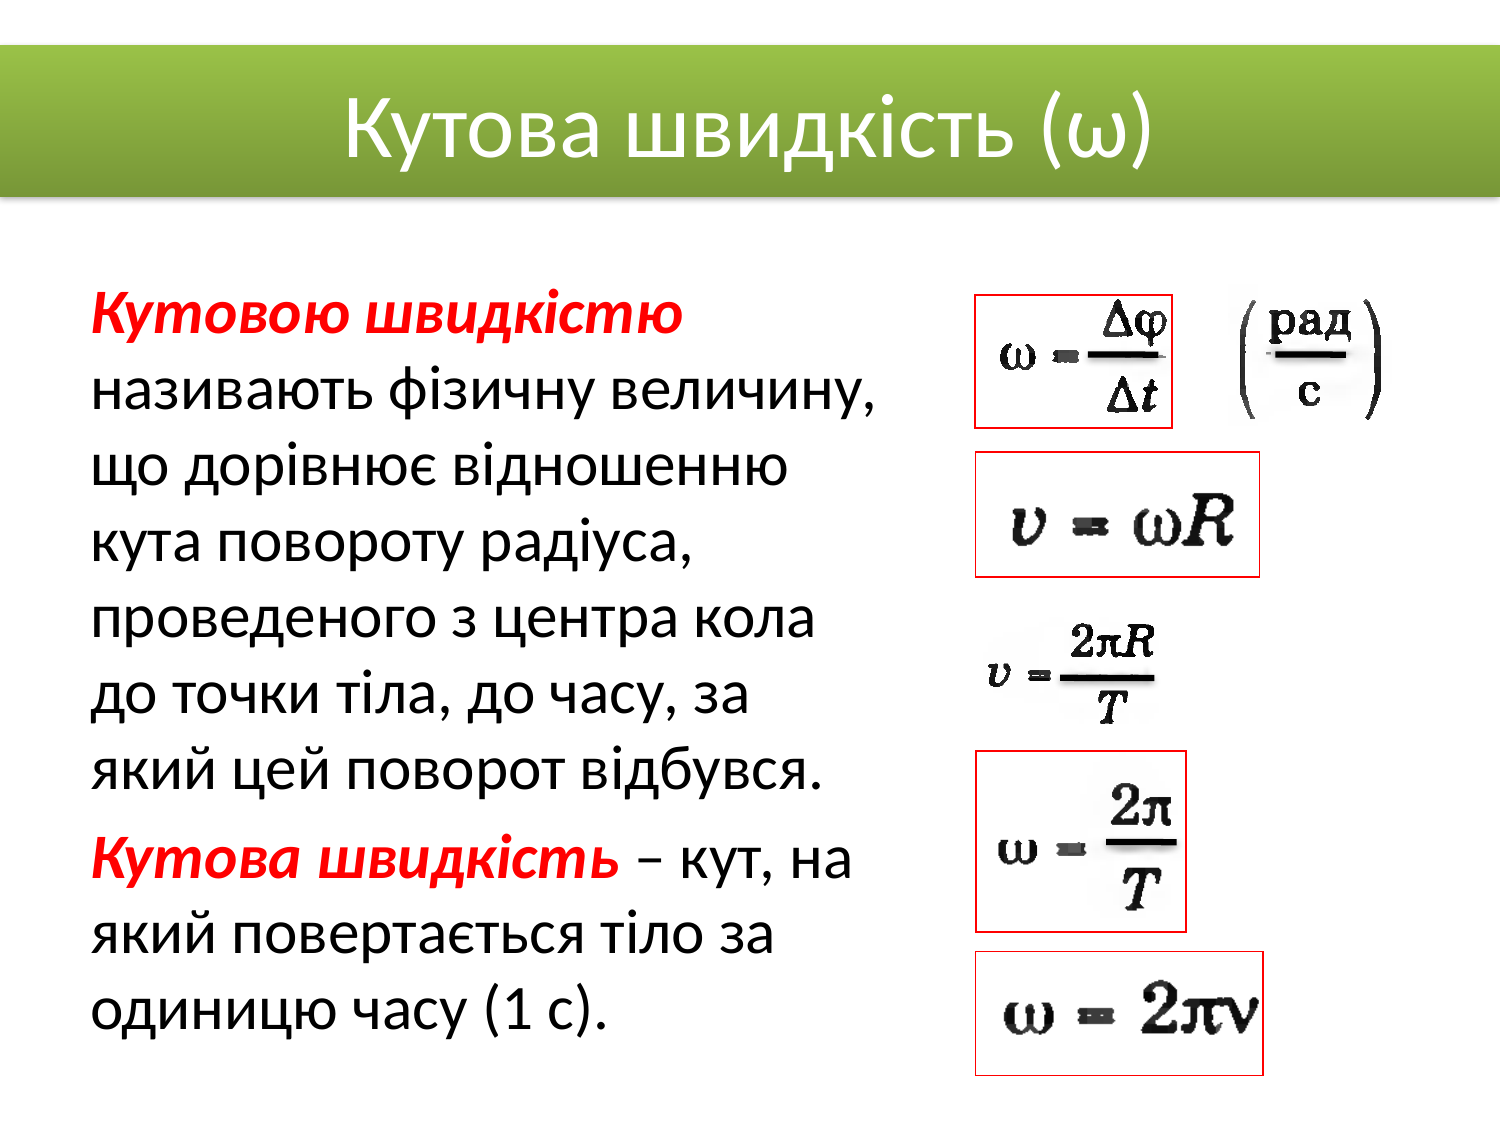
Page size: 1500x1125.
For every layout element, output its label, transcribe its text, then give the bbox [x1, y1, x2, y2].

title Кутова швидкість (ω) [0, 45, 1500, 197]
picture [1228, 283, 1392, 426]
list Кутовою швидкістю називають фізичну величину, що дорівнює відношенню кута повороту радіуса, проведеного з центра кола до точки тіла, до часу, за який цей поворот відбувся. Кутова швидкість – кут, на який повертається тіло за одиницю часу (1 с). [75, 262, 901, 1083]
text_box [961, 597, 1159, 735]
picture [975, 295, 1172, 428]
picture [975, 952, 1263, 1076]
picture [975, 452, 1260, 577]
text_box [976, 751, 1186, 932]
